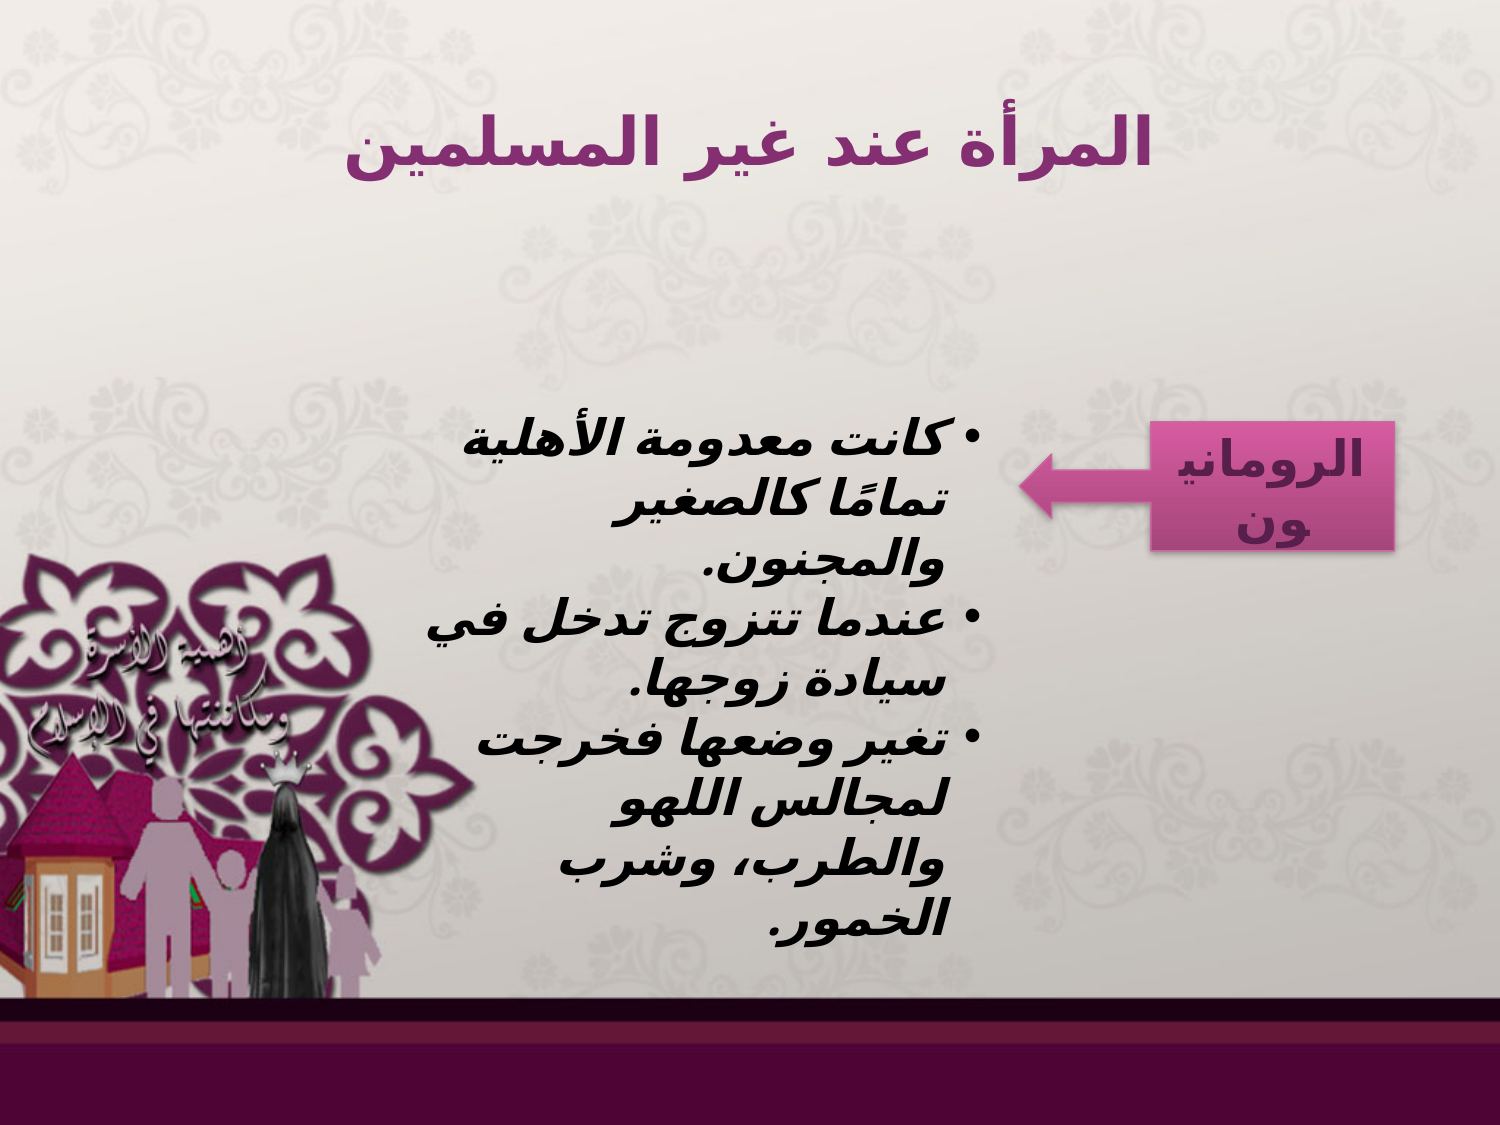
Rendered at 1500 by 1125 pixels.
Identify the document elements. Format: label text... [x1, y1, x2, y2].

text_box كانت معدومة الأهلية تمامًا كالصغير والمجنون. عندما تتزوج تدخل في سيادة زوجها. تغير وضعها فخرجت لمجالس اللهو والطرب، وشرب الخمور. [375, 398, 997, 1014]
picture [0, 0, 1500, 1125]
text_box الرومانيون [1018, 421, 1396, 552]
title المرأة عند غير المسلمين [74, 44, 1426, 233]
